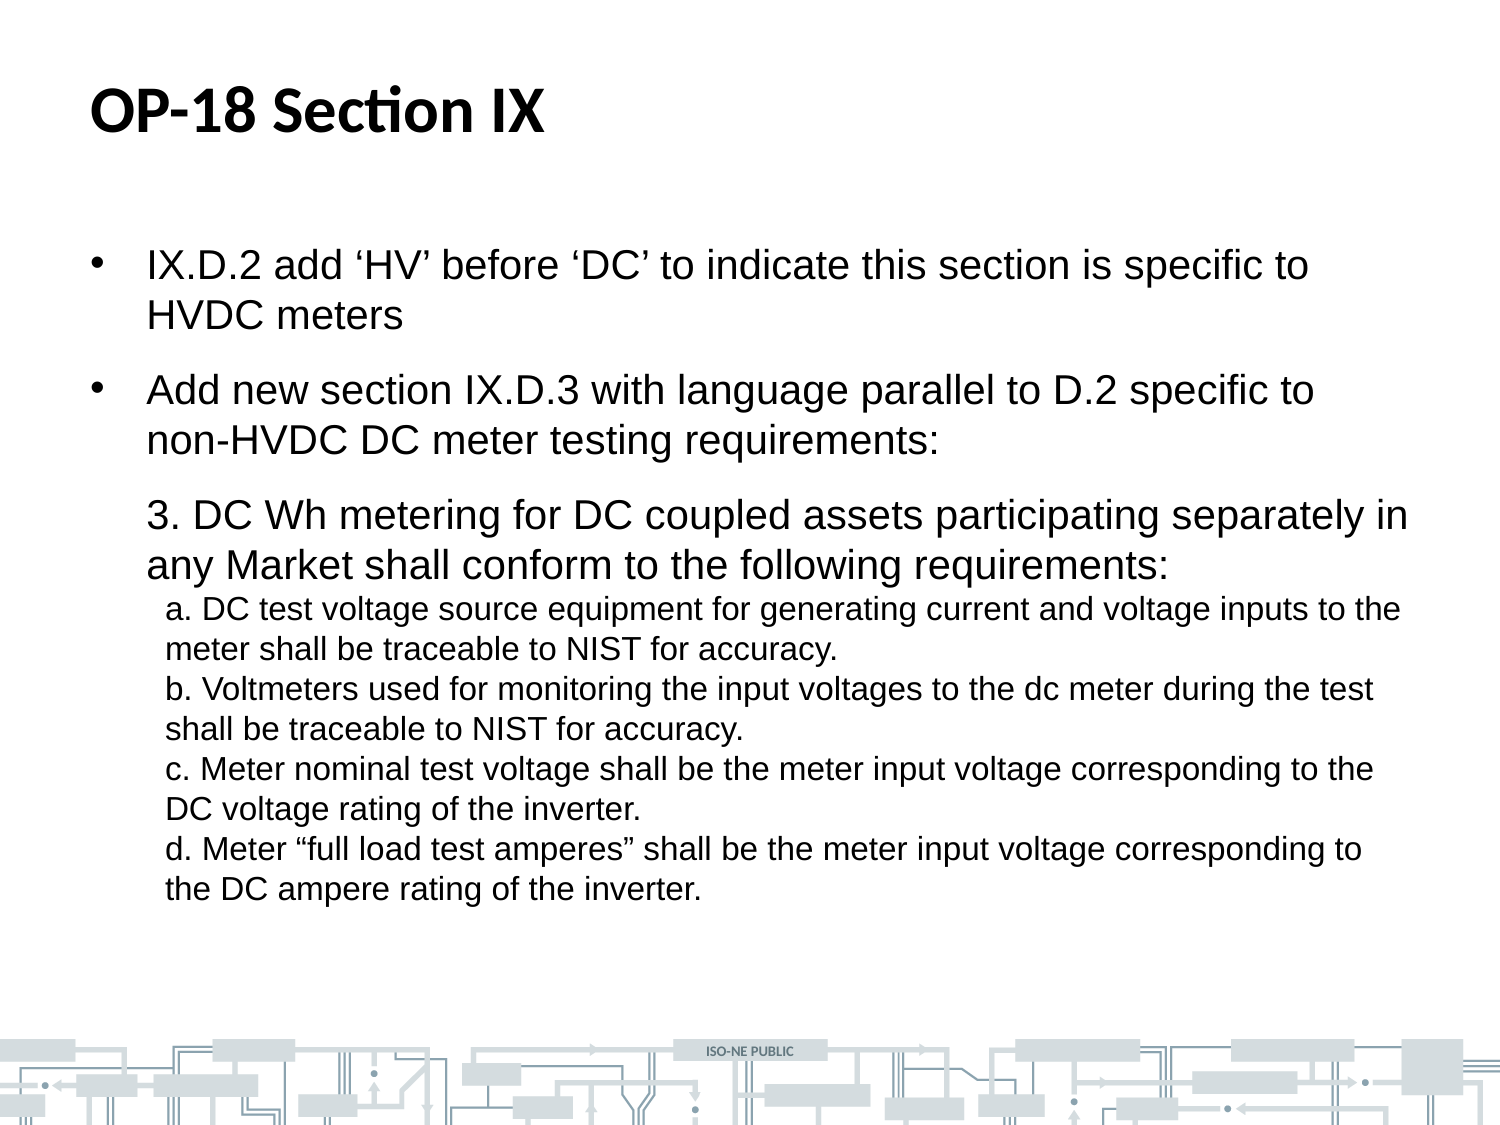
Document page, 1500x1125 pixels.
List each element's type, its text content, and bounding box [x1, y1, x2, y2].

title OP-18 Section IX [75, 12, 1425, 200]
picture [0, 1031, 1500, 1125]
list IX.D.2 add ‘HV’ before ‘DC’ to indicate this section is specific to HVDC meters Add new section IX.D.3 with language parallel to D.2 specific to non-HVDC DC meter testing requirements: 3. DC Wh metering for DC coupled assets participating separately in any Market shall conform to the following requirements: a. DC test voltage source equipment for generating current and voltage inputs to the meter shall be traceable to NIST for accuracy. b. Voltmeters used for monitoring the input voltages to the dc meter during the test shall be traceable to NIST for accuracy. c. Meter nominal test voltage shall be the meter input voltage corresponding to the DC voltage rating of the inverter. d. Meter “full load test amperes” shall be the meter input voltage corresponding to the DC ampere rating of the inverter. [75, 229, 1425, 1020]
